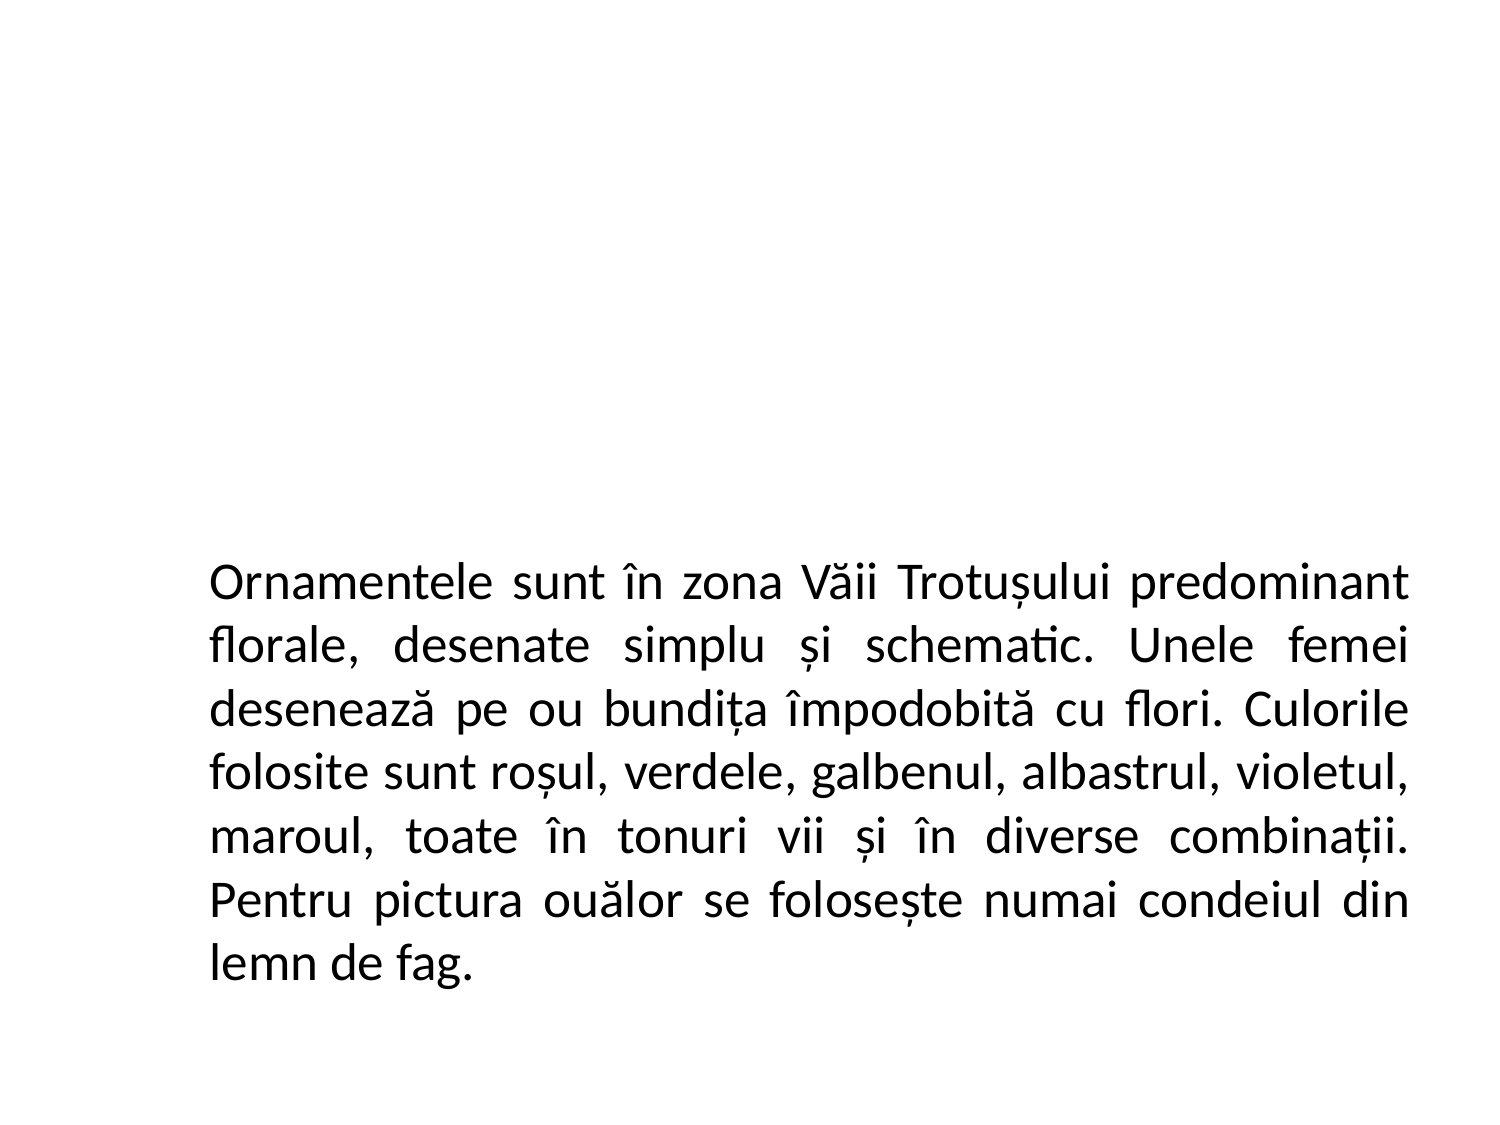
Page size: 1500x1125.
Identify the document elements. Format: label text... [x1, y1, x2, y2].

list Ornamentele sunt în zona Văii Trotuşului predominant florale, desenate simplu şi schematic. Unele femei desenează pe ou bundiţa împodobită cu flori. Culorile folosite sunt roşul, verdele, galbenul, albastrul, violetul, maroul, toate în tonuri vii şi în diverse combinaţii. Pentru pictura ouălor se foloseşte numai condeiul din lemn de fag. [75, 538, 1425, 1005]
